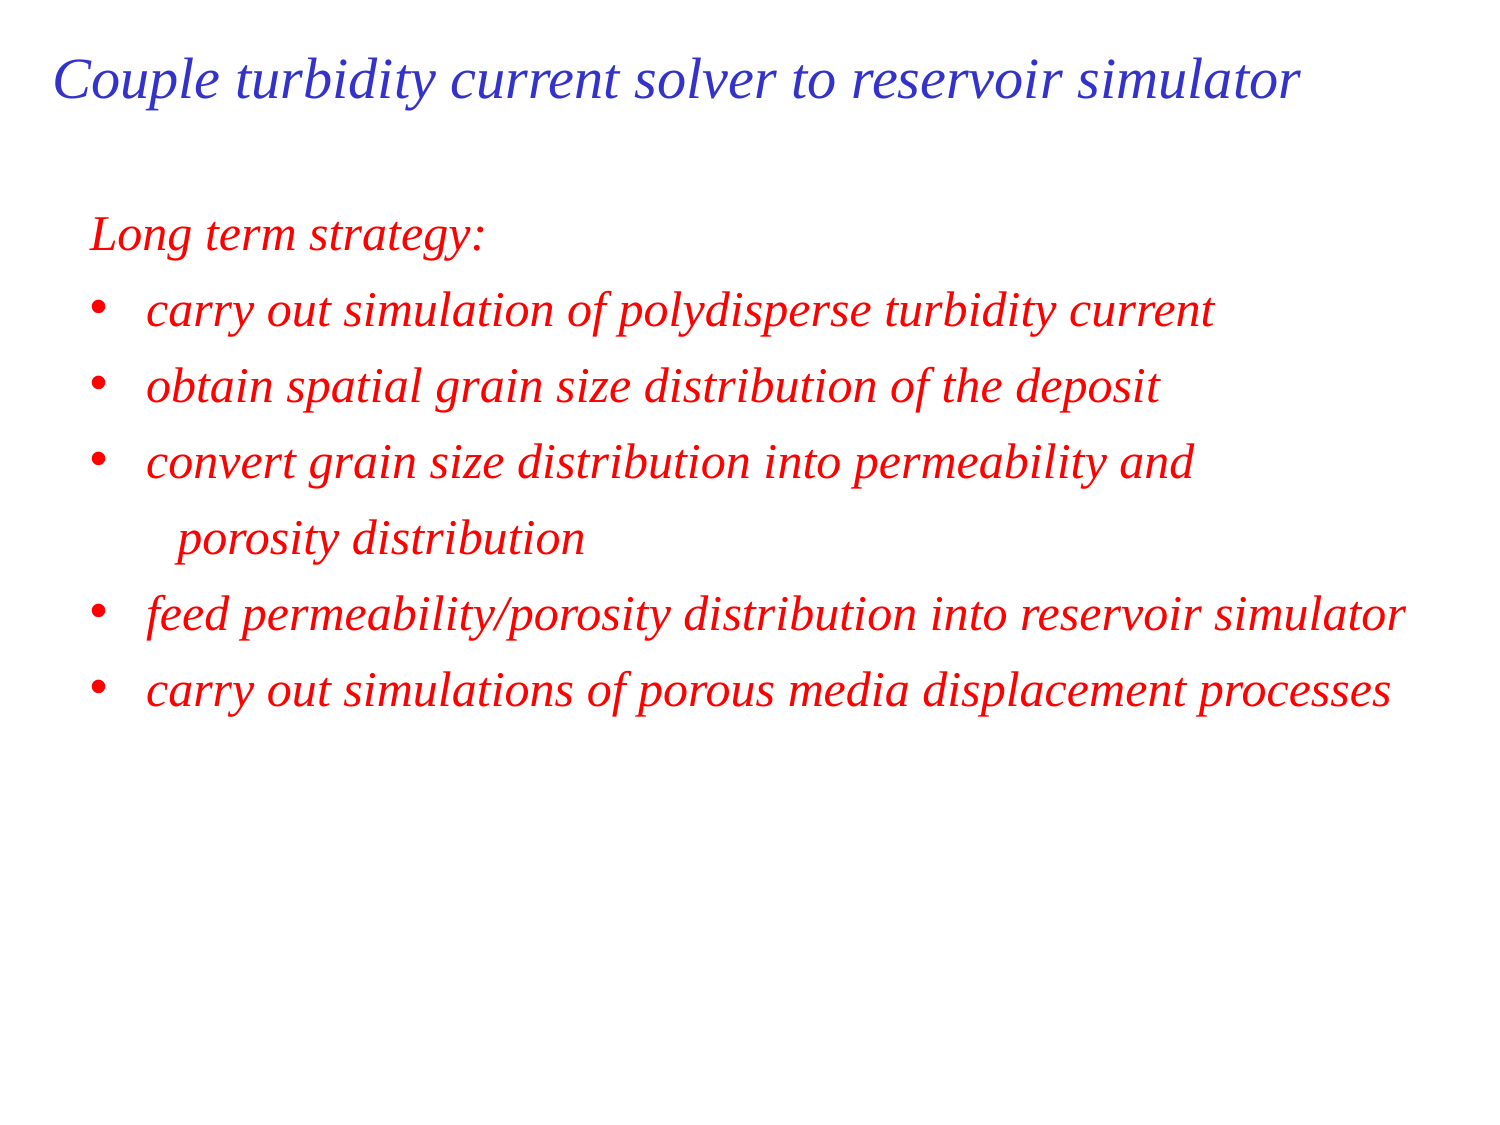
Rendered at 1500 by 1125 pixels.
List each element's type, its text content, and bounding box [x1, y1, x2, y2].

text_box Couple turbidity current solver to reservoir simulator [37, 24, 1500, 125]
text_box Long term strategy: carry out simulation of polydisperse turbidity current obtain spatial grain size distribution of the deposit convert grain size distribution into permeability and porosity distribution feed permeability/porosity distribution into reservoir simulator carry out simulations of porous media displacement processes [74, 187, 1500, 1038]
